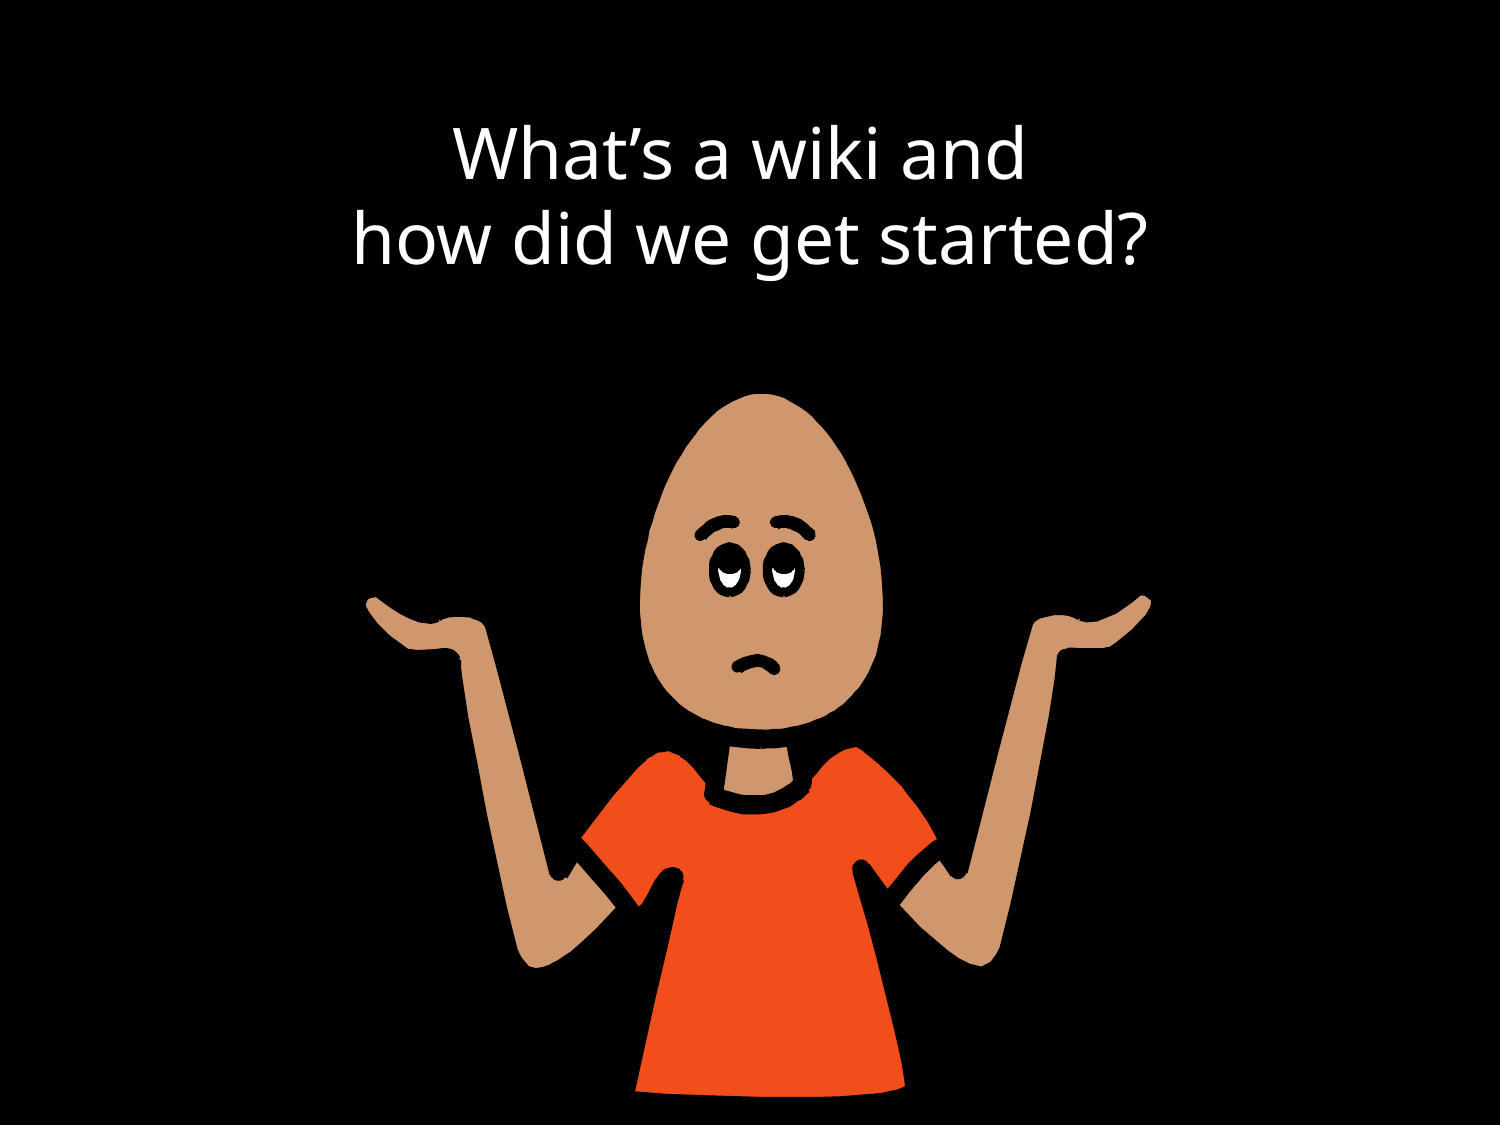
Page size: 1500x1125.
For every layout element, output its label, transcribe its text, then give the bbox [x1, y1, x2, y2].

title What’s a wiki and how did we get started? [74, 99, 1426, 288]
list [299, 355, 1216, 1125]
